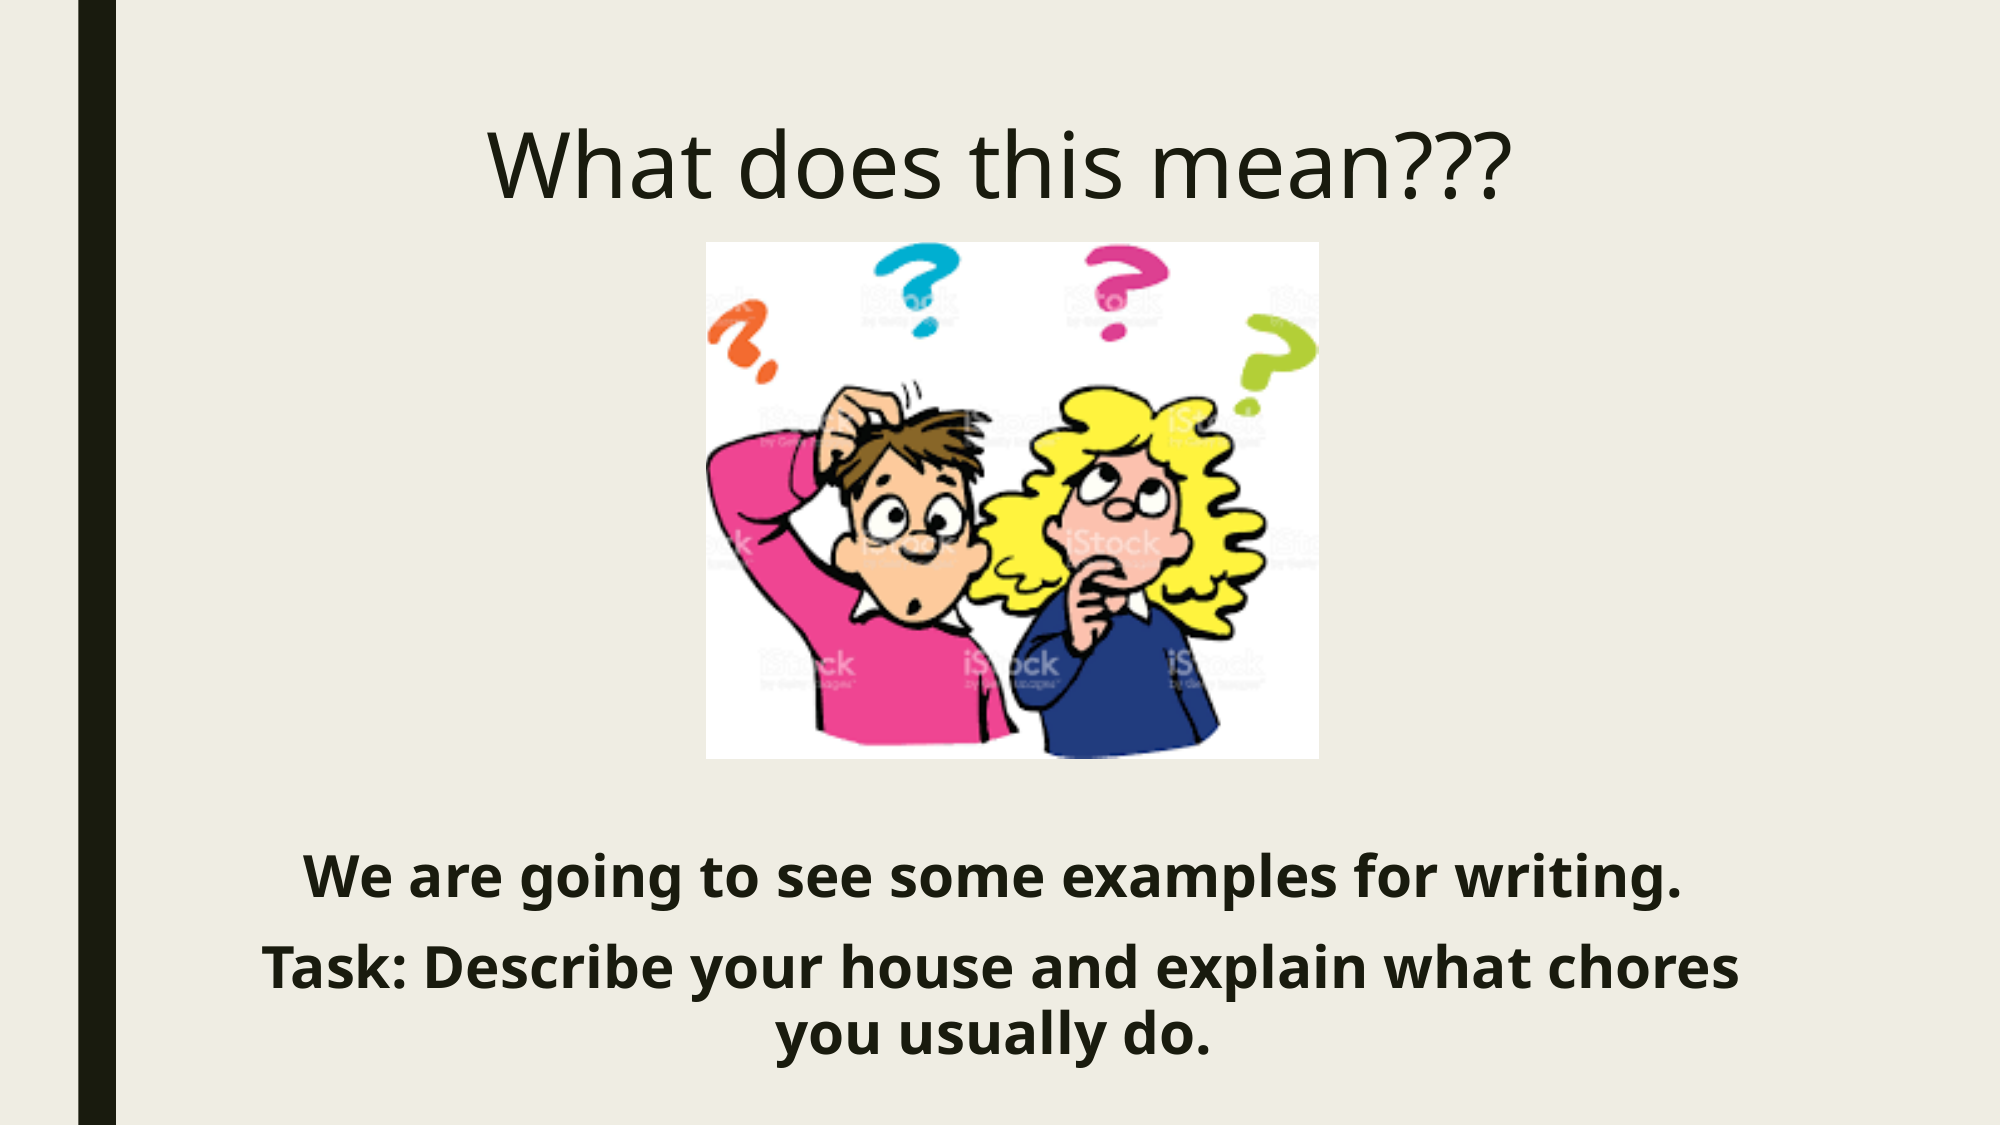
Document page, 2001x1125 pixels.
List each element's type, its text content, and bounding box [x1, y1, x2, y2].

title What does this mean??? [225, 112, 1800, 243]
picture [706, 242, 1319, 759]
list We are going to see some examples for writing. Task: Describe your house and explain what chores you usually do. [202, 837, 1800, 1087]
